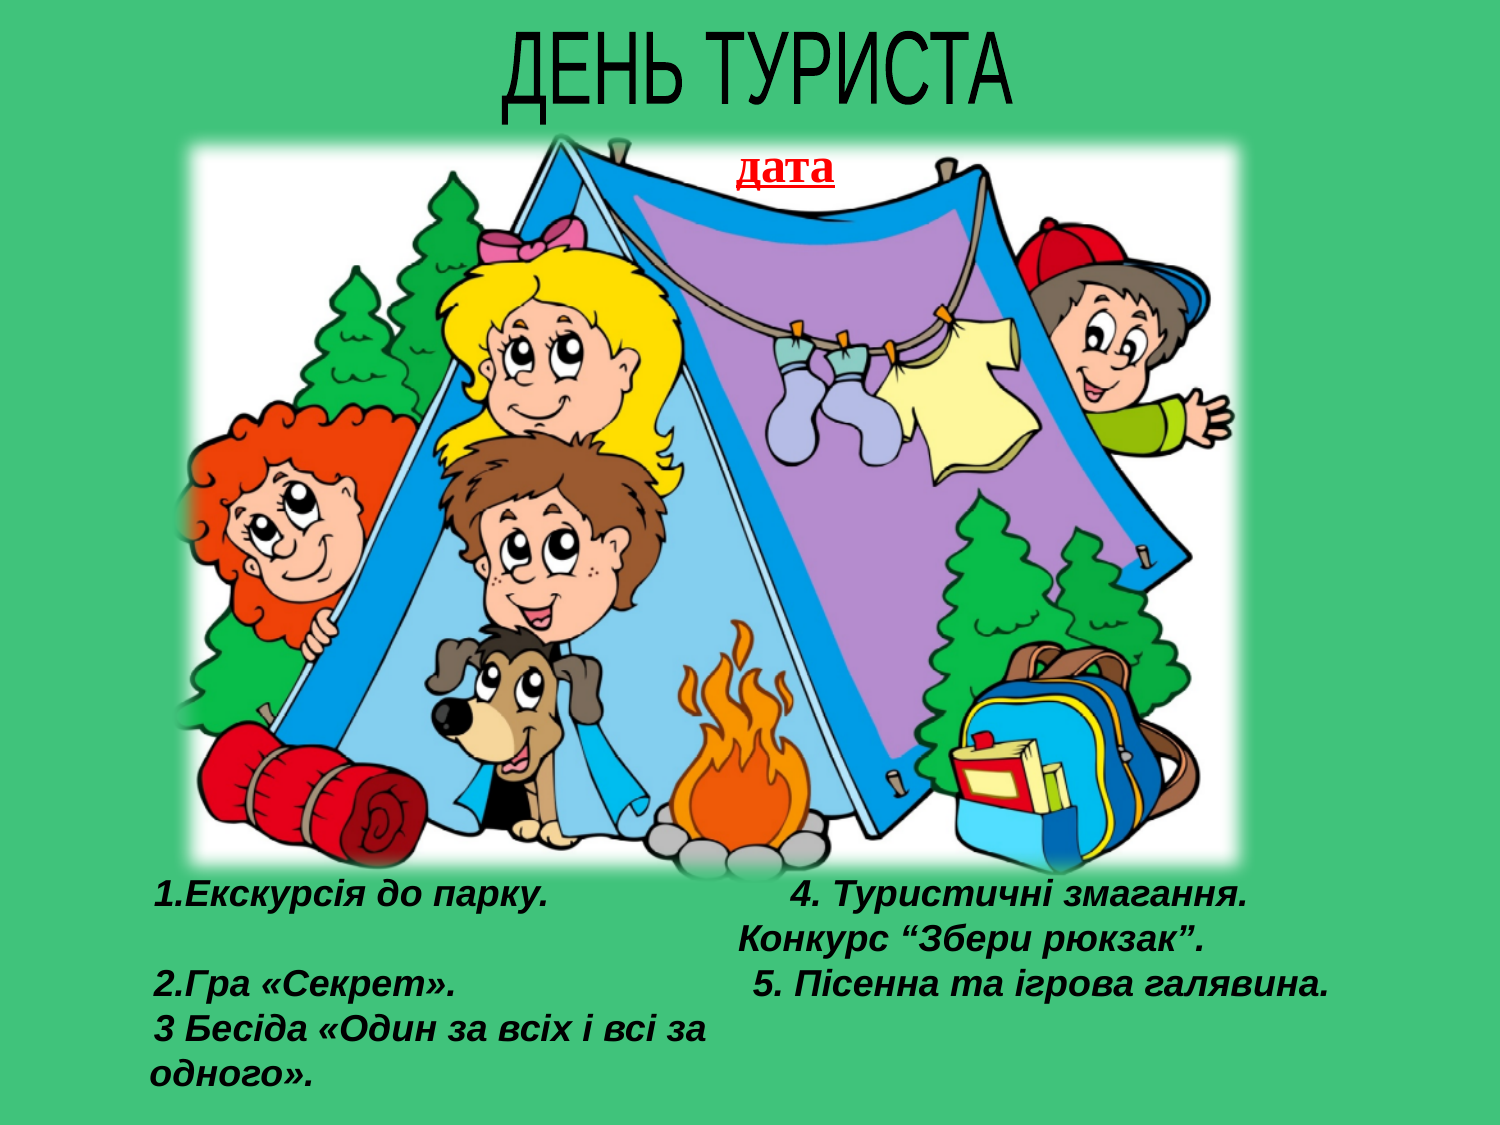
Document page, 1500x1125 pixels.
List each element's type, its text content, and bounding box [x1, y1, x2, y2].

picture [172, 127, 1257, 883]
text_box 1.Екскурсія до парку. 2.Гра «Секрет». 3 Бесіда «Один за всіх і всі за одного». 4. Туристичні змагання. Конкурс “Збери рюкзак”. 5. Пісенна та ігрова галявина. [123, 860, 1353, 1125]
